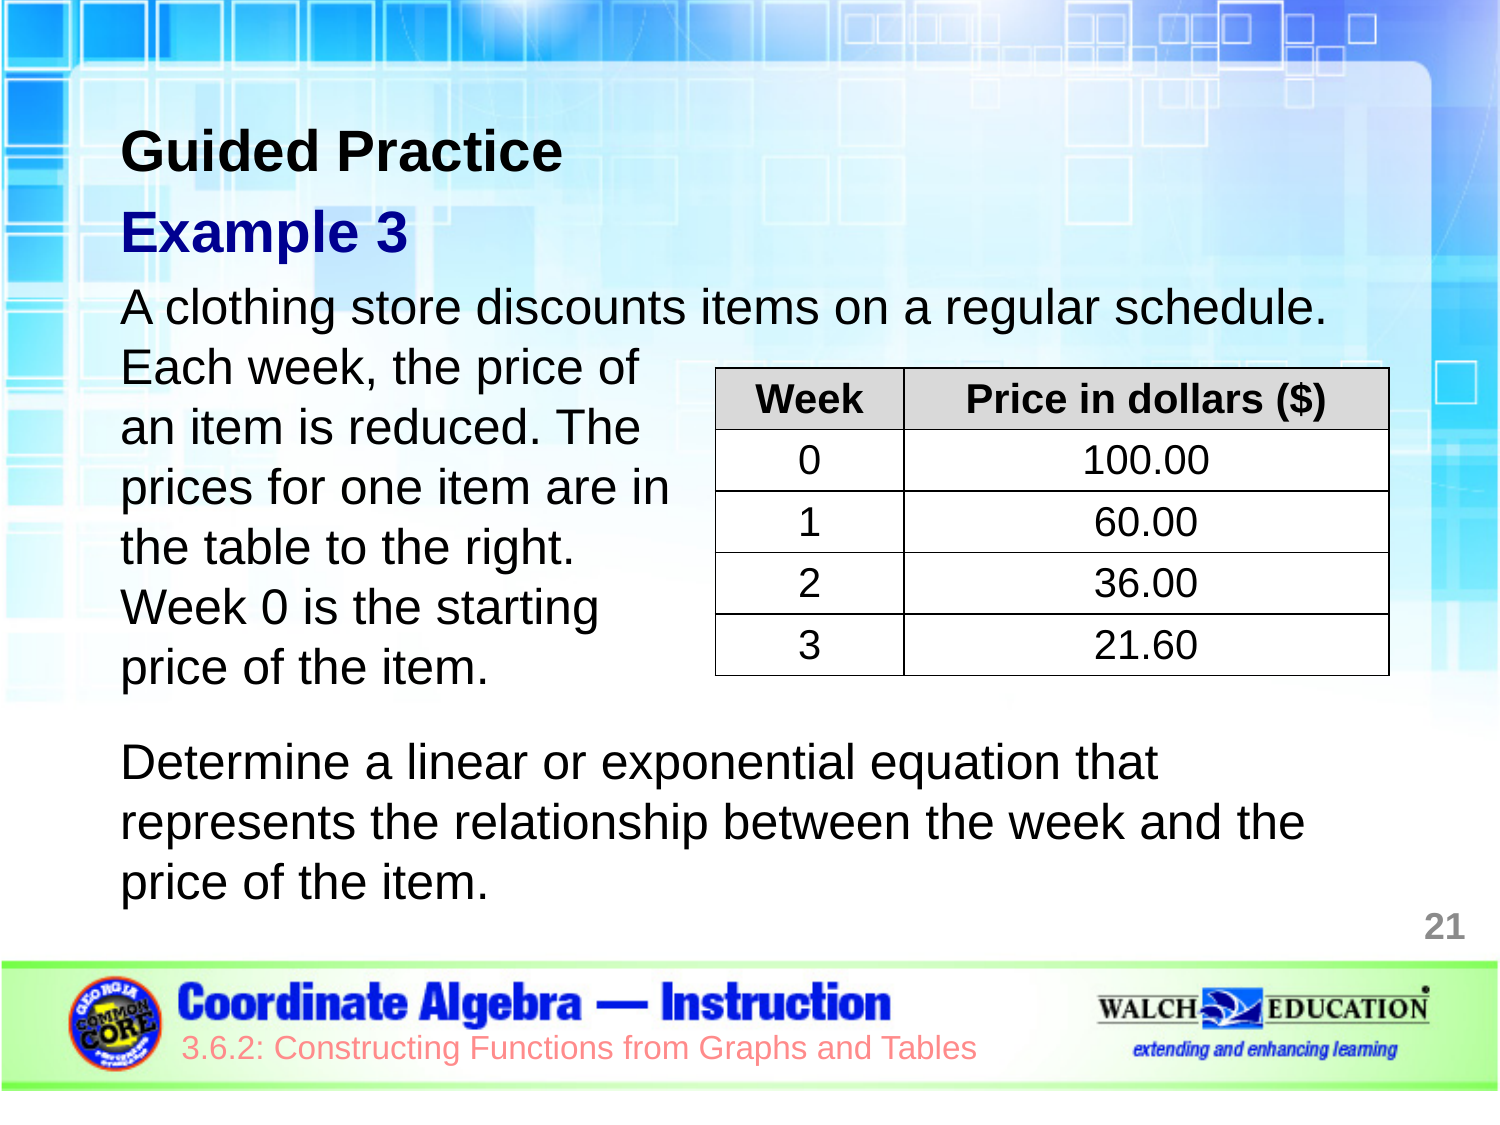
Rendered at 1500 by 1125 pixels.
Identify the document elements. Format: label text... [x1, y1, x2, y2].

table_cell 60.00 [905, 492, 1388, 552]
table_cell 1 [716, 492, 903, 552]
table_cell 36.00 [905, 553, 1388, 613]
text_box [1051, 585, 1084, 640]
picture [1, 0, 1500, 1091]
footer 3.6.2: Constructing Functions from Graphs and Tables [166, 1024, 1080, 1069]
table_cell 0 [716, 430, 903, 490]
table_header Price in dollars ($) [905, 369, 1388, 429]
table_cell 21.60 [905, 615, 1388, 675]
subtitle Guided Practice Example 3 A clothing store discounts items on a regular schedule. Each week, the price of an item is reduced. The prices for one item are in the table to the right. Week 0 is the starting price of the item. Determine a linear or exponential equation that represents the relationship between the week and the price of the item. [105, 105, 1394, 949]
table_cell 100.00 [905, 430, 1388, 490]
table_header Week [716, 369, 903, 429]
table_cell 2 [716, 553, 903, 613]
slide_number 21 [1361, 901, 1481, 949]
table_cell 3 [716, 615, 903, 675]
